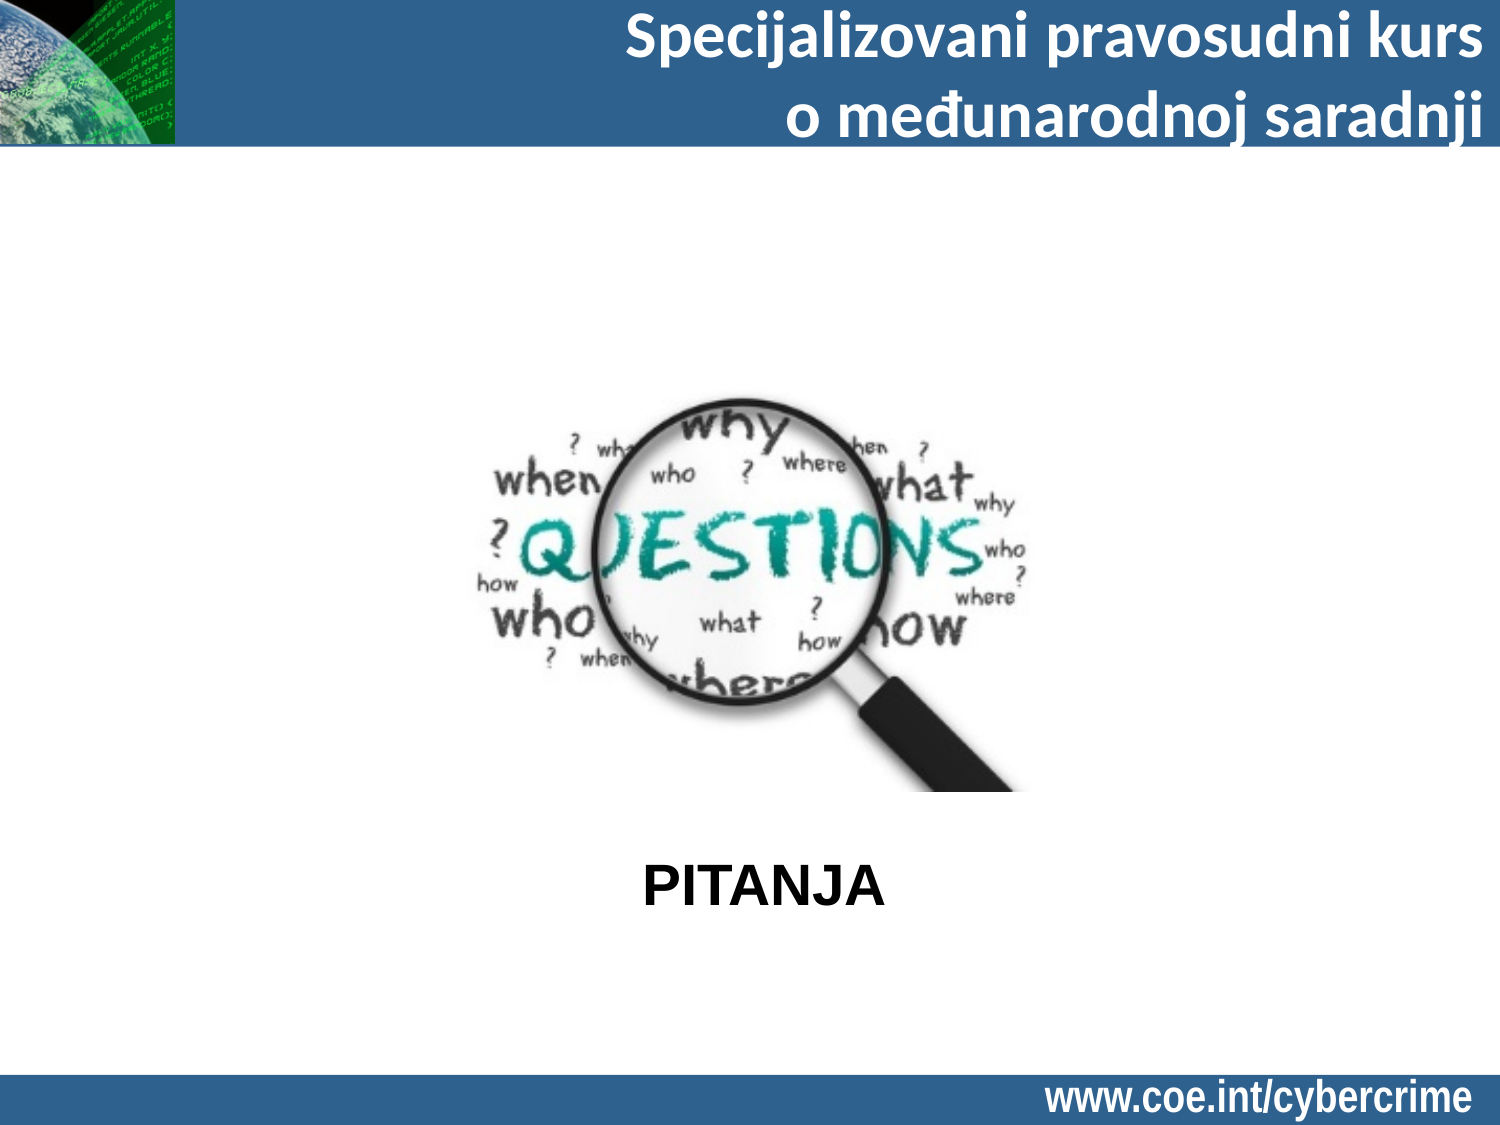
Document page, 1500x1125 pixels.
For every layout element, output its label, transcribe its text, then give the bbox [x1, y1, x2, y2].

text_box Specijalizovani pravosudni kurs o međunarodnoj saradnji [177, 0, 1500, 149]
picture [0, 0, 175, 144]
text_box [0, 1073, 1030, 1125]
text_box www.coe.int/cybercrime [1030, 1059, 1500, 1125]
picture [443, 332, 1057, 793]
text_box PITANJA [627, 839, 922, 925]
